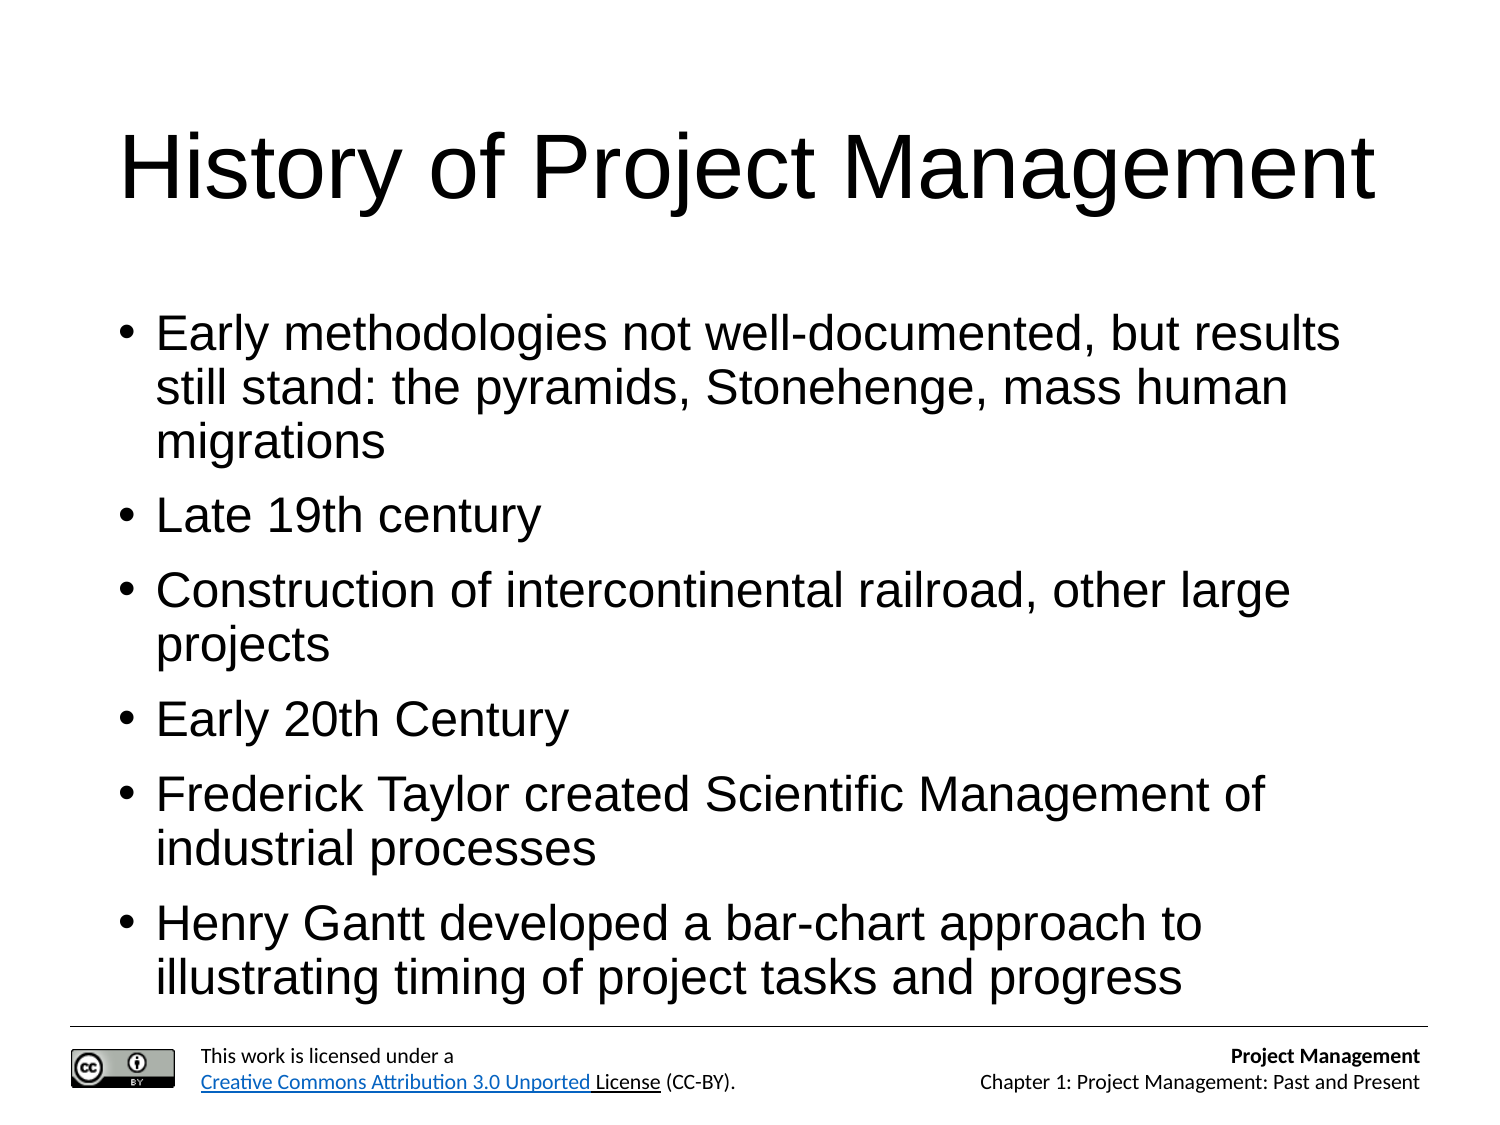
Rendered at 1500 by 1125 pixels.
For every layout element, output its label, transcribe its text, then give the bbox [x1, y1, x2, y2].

picture [71, 1049, 175, 1088]
list Early methodologies not well-documented, but results still stand: the pyramids, Stonehenge, mass human migrations Late 19th century Construction of intercontinental railroad, other large projects Early 20th Century Frederick Taylor created Scientific Management of industrial processes Henry Gantt developed a bar-chart approach to illustrating timing of project tasks and progress [103, 299, 1397, 1014]
title History of Project Management [103, 59, 1397, 278]
